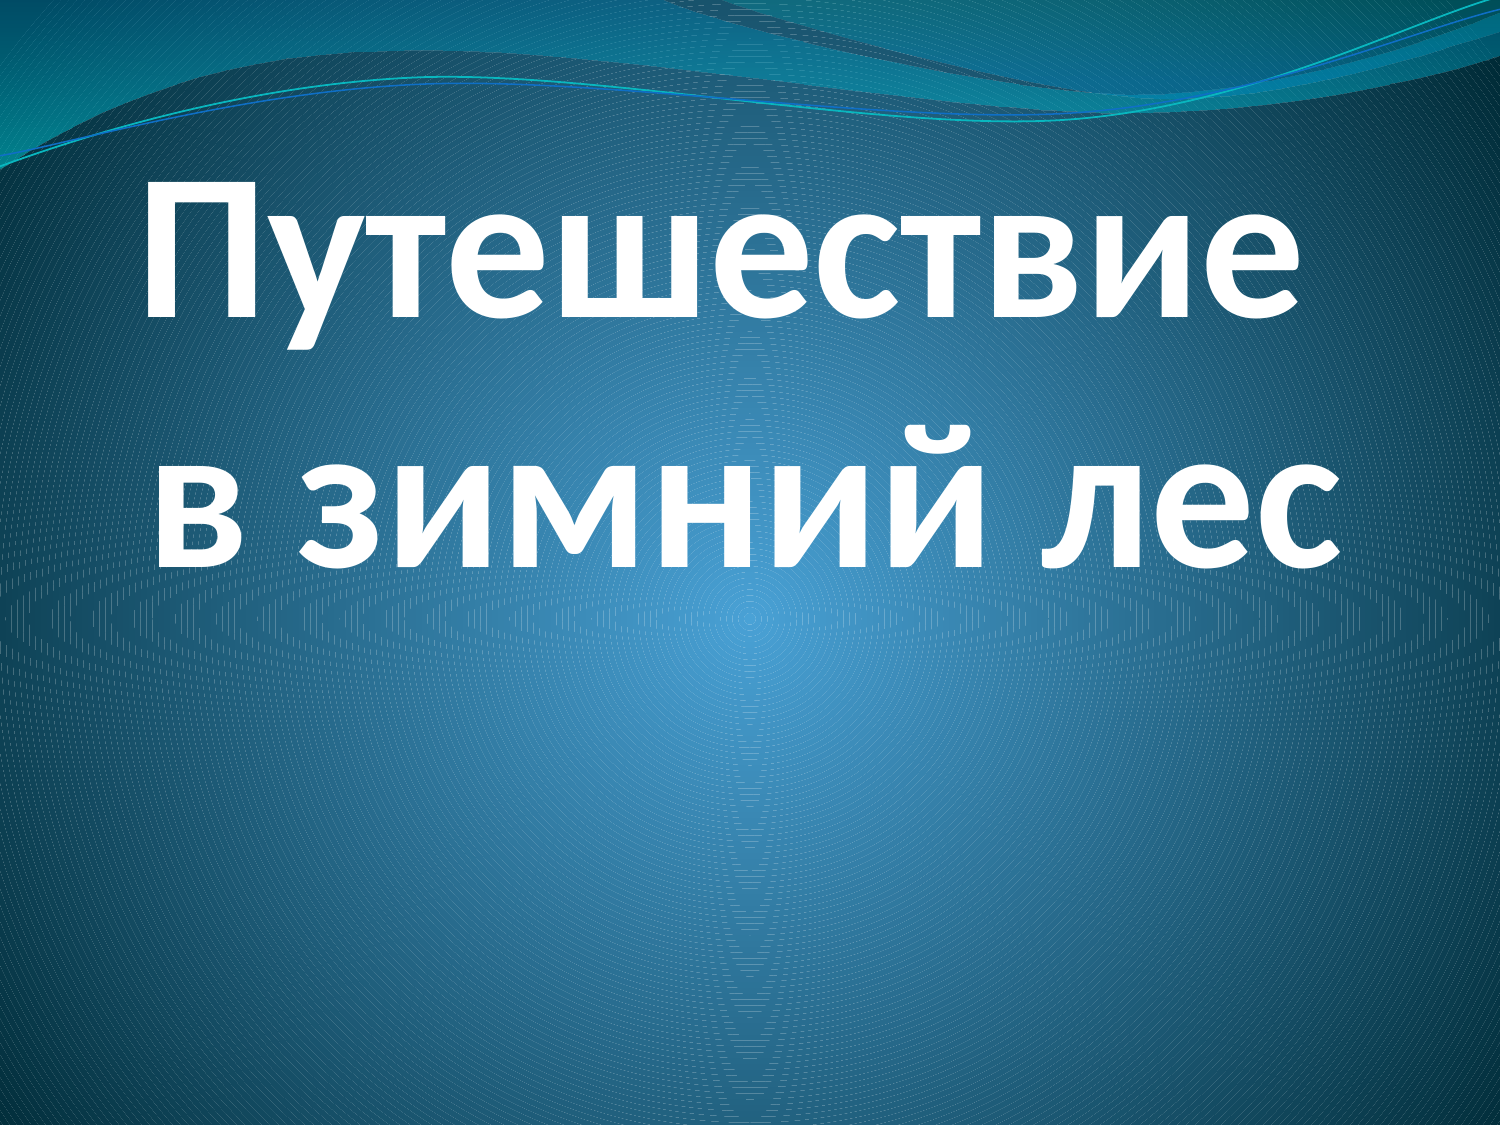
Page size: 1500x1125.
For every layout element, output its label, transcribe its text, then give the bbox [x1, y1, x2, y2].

title Путешествие в зимний лес [117, 46, 1376, 610]
text_box [281, 585, 1254, 753]
